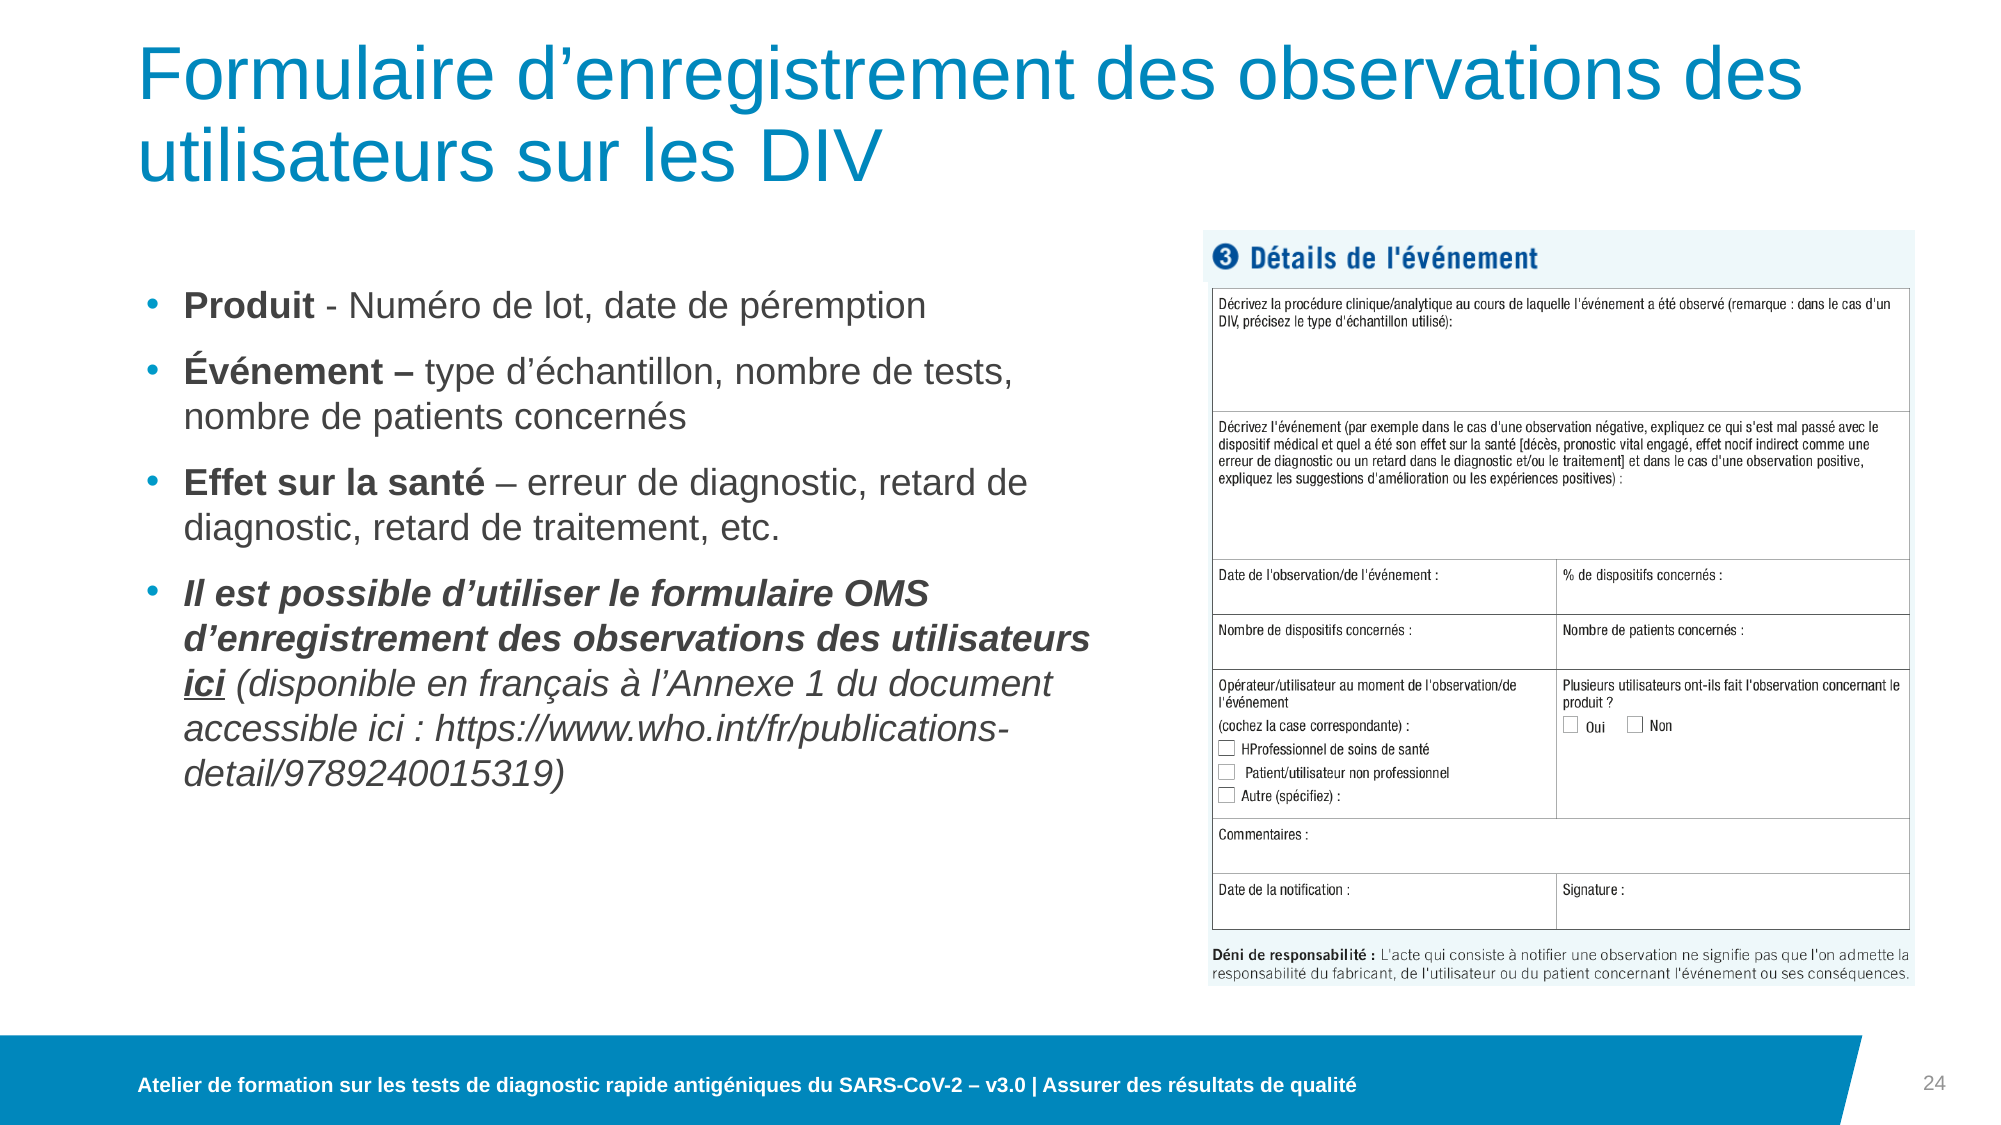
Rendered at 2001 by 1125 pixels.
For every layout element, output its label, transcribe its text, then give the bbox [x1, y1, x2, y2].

footer Atelier de formation sur les tests de diagnostic rapide antigéniques du SARS-CoV-2 – v3.0 | Assurer des résultats de qualité [137, 1042, 1442, 1125]
list Produit - Numéro de lot, date de péremption Événement – type d’échantillon, nombre de tests, nombre de patients concernés Effet sur la santé – erreur de diagnostic, retard de diagnostic, retard de traitement, etc. Il est possible d’utiliser le formulaire OMS d’enregistrement des observations des utilisateurs ici (disponible en français à l’Annexe 1 du document accessible ici : https://www.who.int/fr/publications-detail/9789240015319) [143, 280, 1121, 681]
picture [1203, 230, 1915, 986]
title Formulaire d’enregistrement des observations des utilisateurs sur les DIV [137, 42, 1863, 198]
slide_number 24 [1862, 1035, 1947, 1125]
